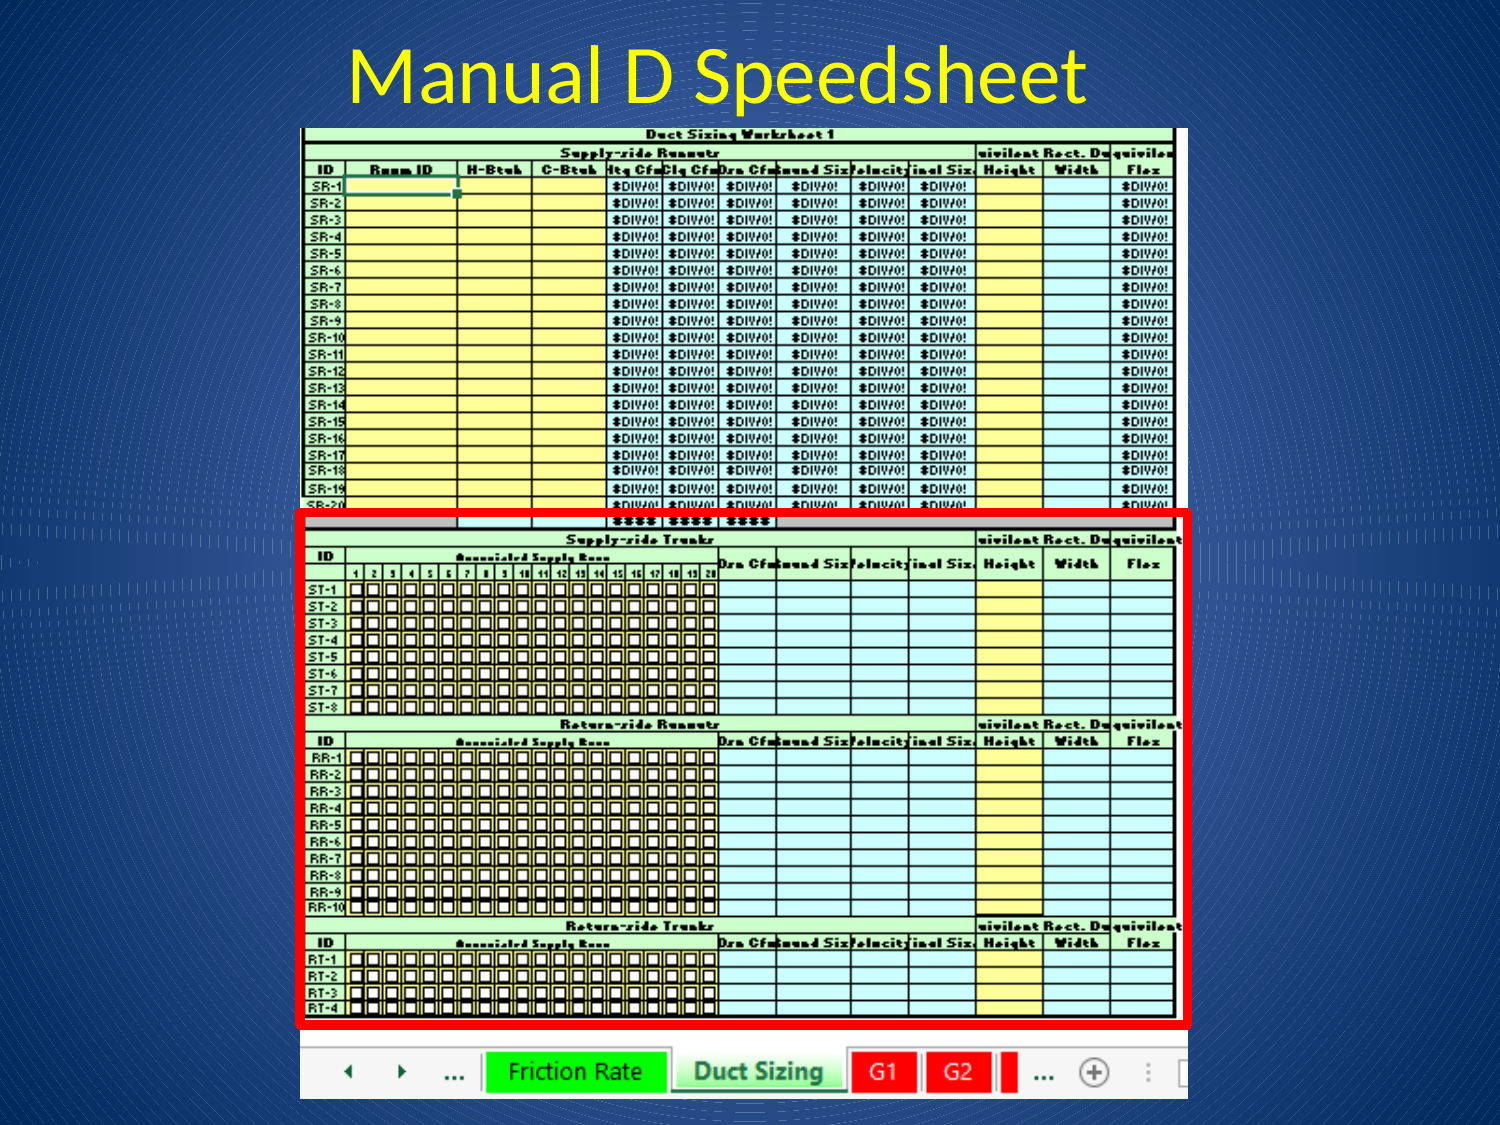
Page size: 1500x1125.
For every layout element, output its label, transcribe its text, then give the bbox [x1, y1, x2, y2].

text_box Manual D Speedsheet [331, 12, 1104, 126]
picture [299, 128, 1188, 1099]
